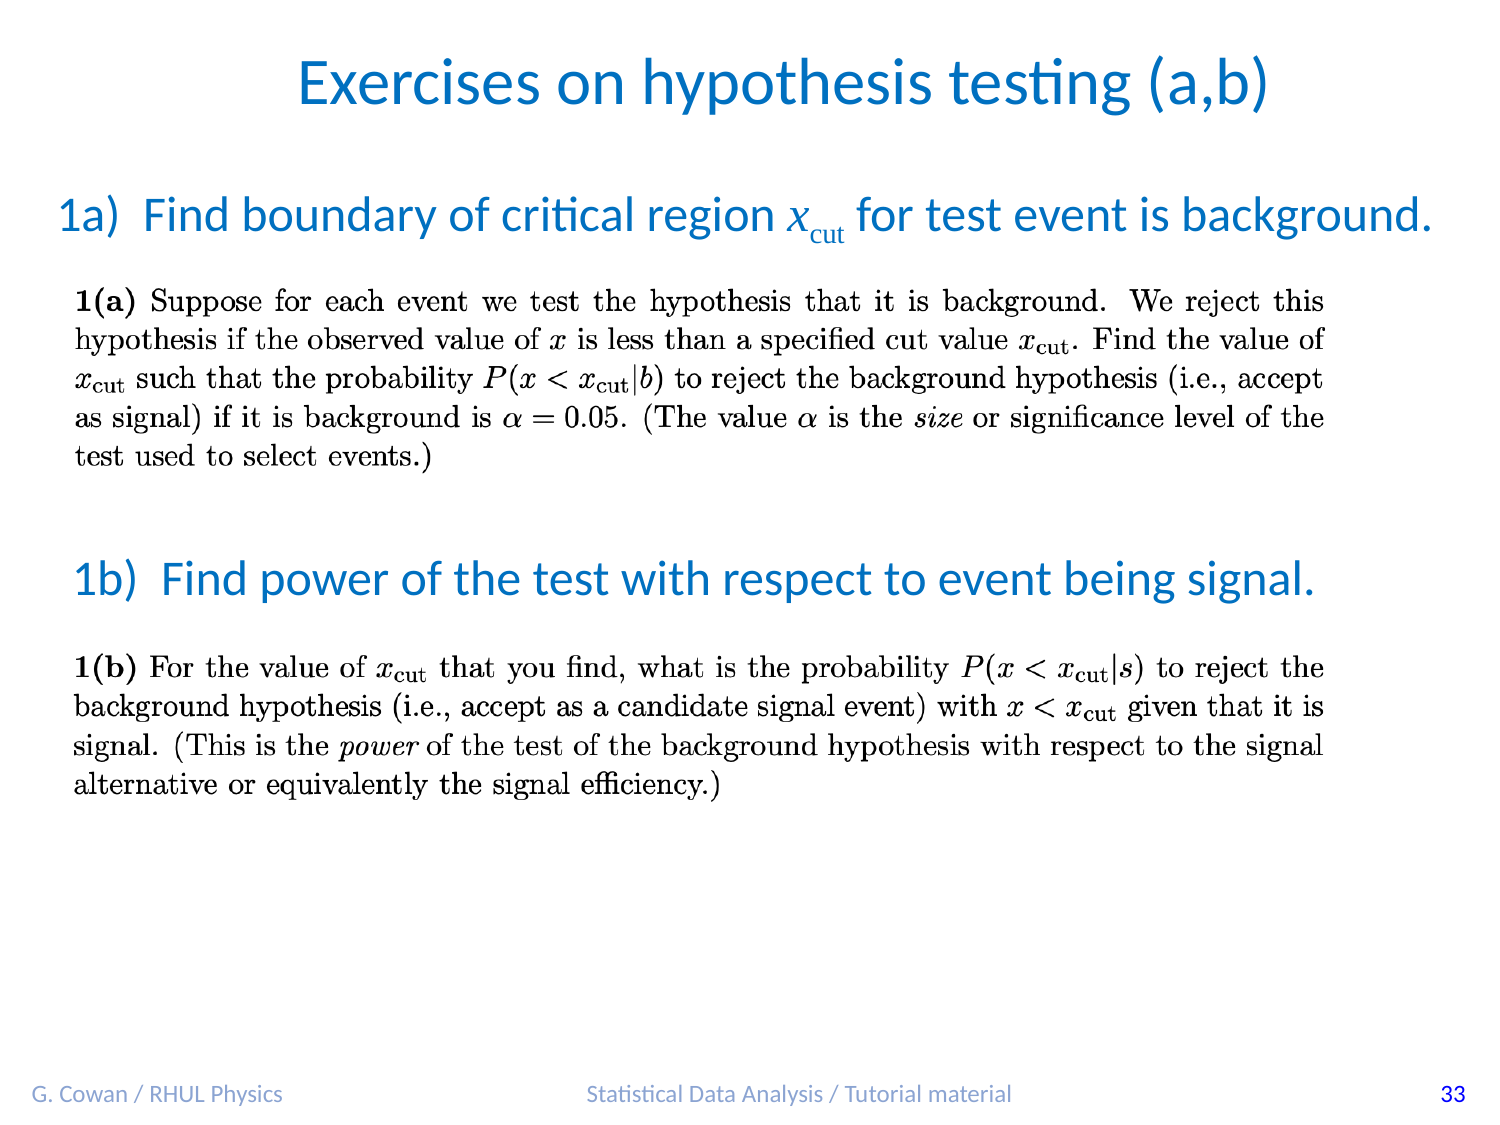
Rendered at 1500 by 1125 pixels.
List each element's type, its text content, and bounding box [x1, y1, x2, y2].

text_box 1a) Find boundary of critical region xcut for test event is background. [41, 173, 1459, 257]
slide_number G. Cowan / RHUL Physics [16, 1062, 338, 1123]
picture [60, 271, 1336, 479]
picture [60, 638, 1336, 808]
footer Statistical Data Analysis / Tutorial material [338, 1062, 1262, 1123]
text_box Exercises on hypothesis testing (a,b) [282, 30, 1287, 126]
slide_number 33 [1262, 1062, 1481, 1123]
text_box 1b) Find power of the test with respect to event being signal. [57, 537, 1443, 613]
